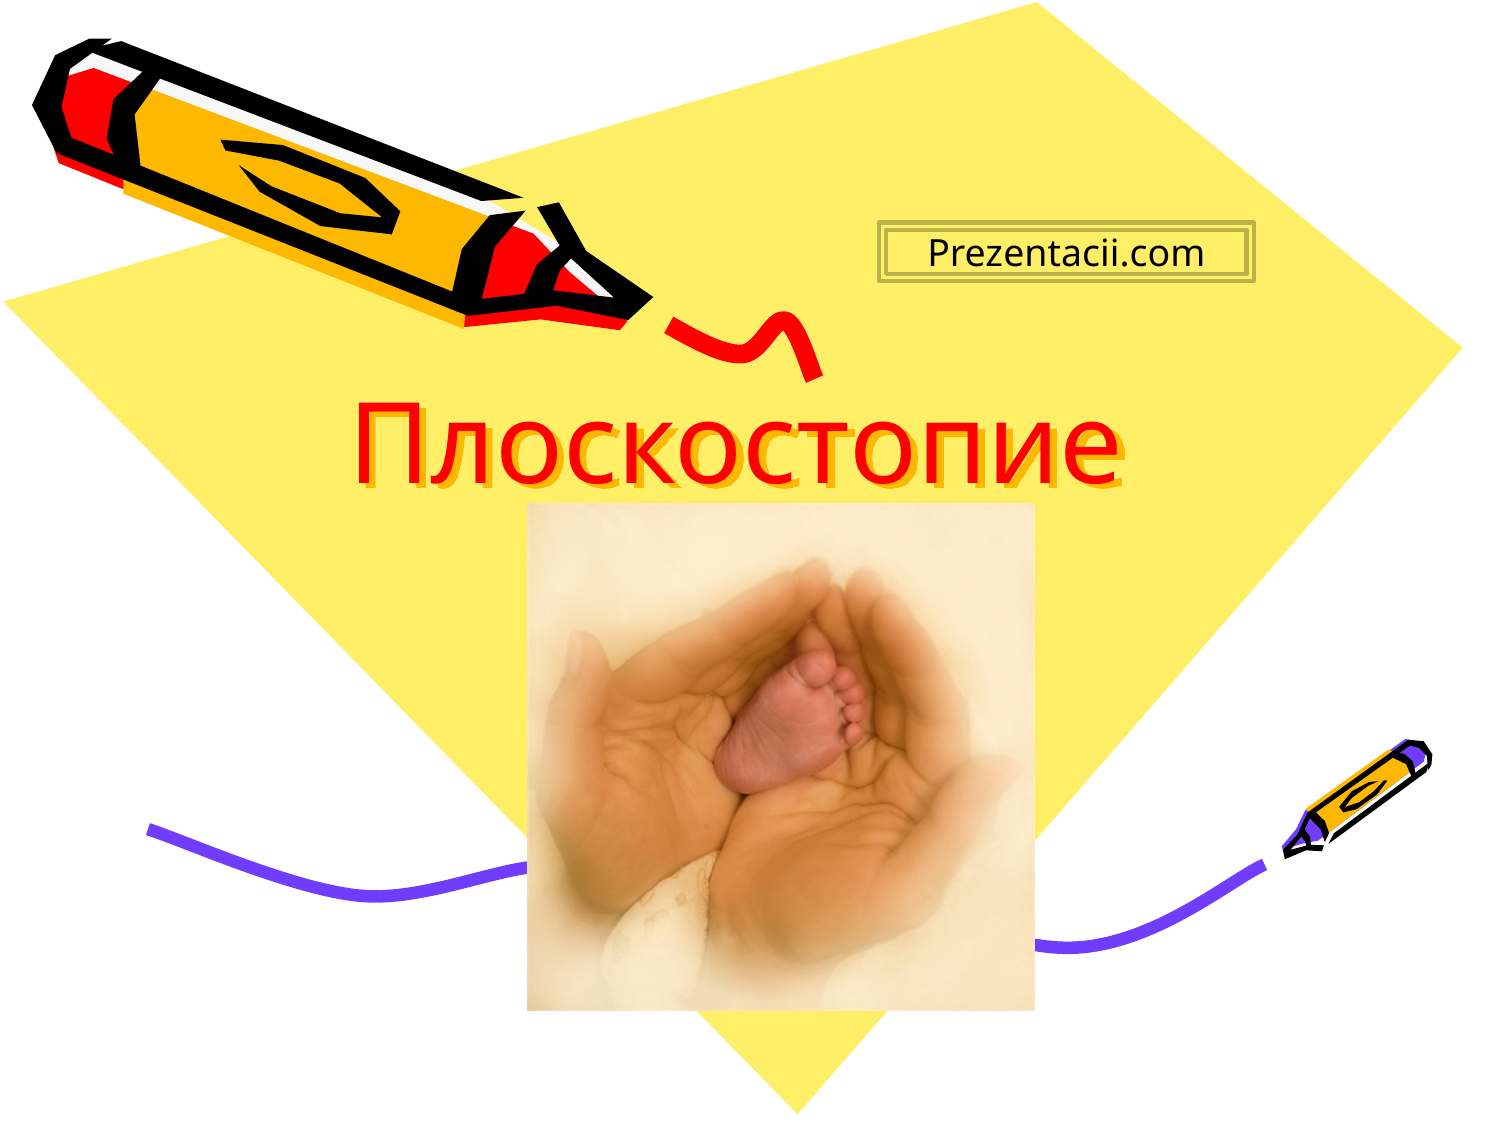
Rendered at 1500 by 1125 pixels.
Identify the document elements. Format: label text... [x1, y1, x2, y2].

text_box Prezentacii.com [877, 220, 1256, 283]
picture [527, 503, 1035, 1011]
title Плоскостопие [210, 140, 1262, 514]
